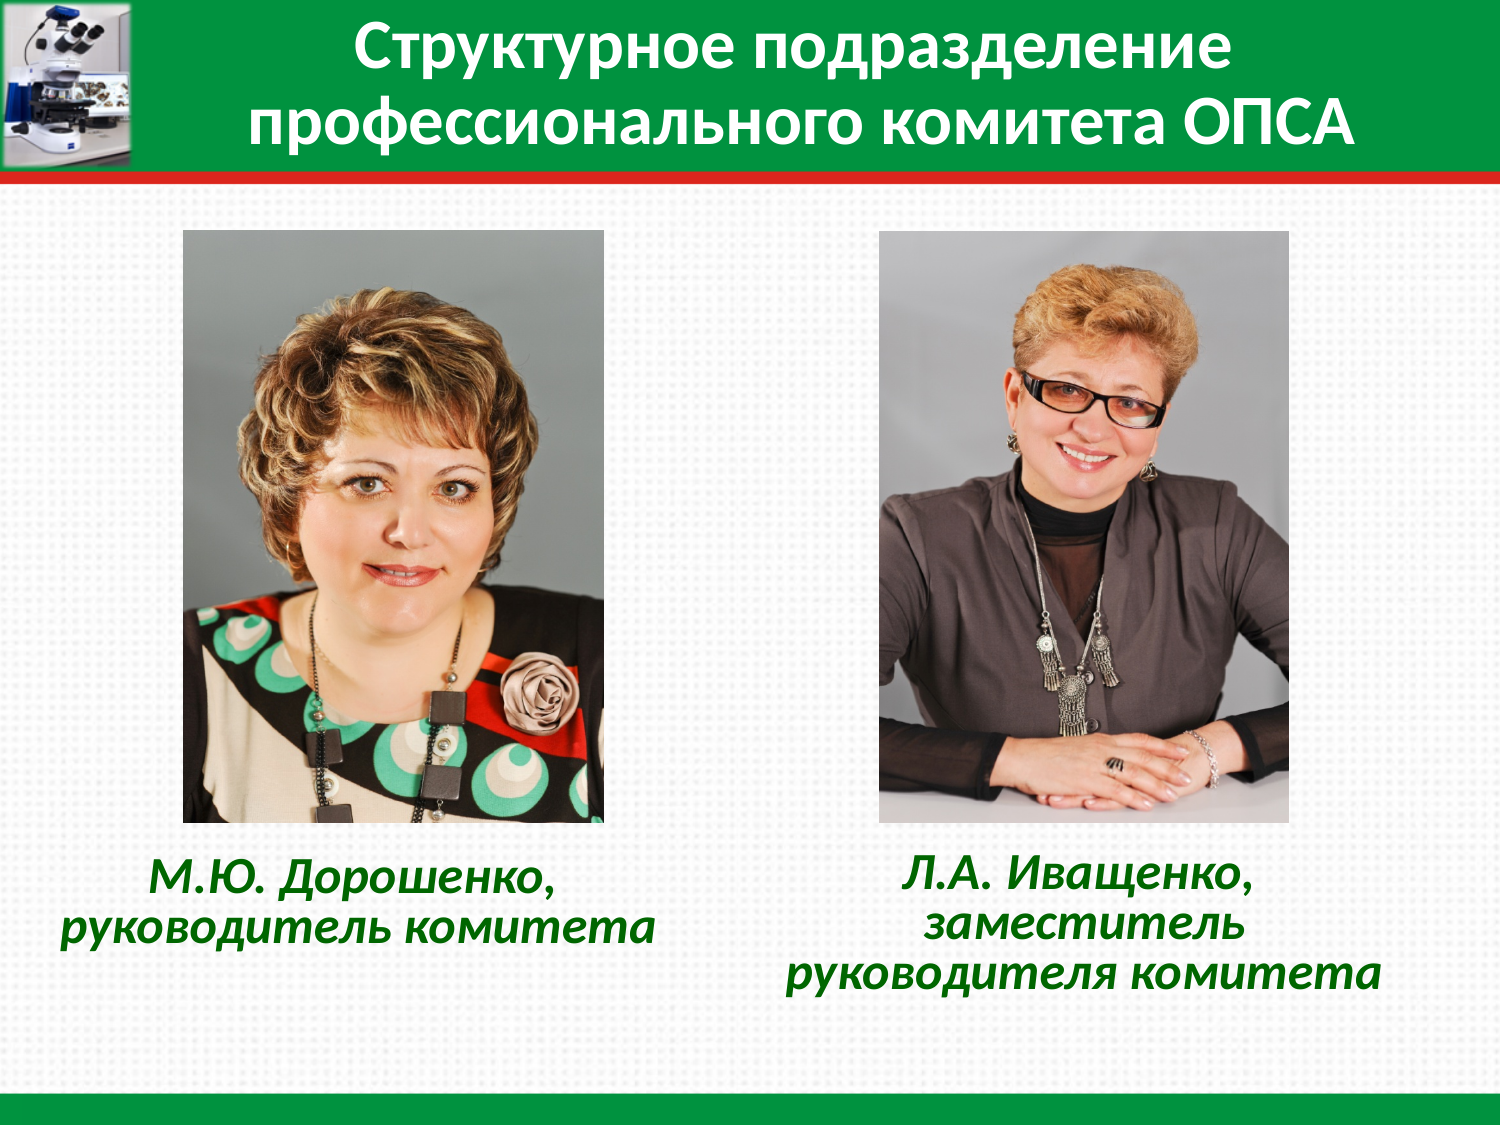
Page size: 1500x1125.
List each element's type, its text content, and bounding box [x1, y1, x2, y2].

text_box М.Ю. Дорошенко, руководитель комитета [29, 845, 688, 961]
picture [0, 0, 1500, 1125]
text_box Л.А. Иващенко, заместитель руководителя комитета [709, 842, 1460, 1007]
text_box Структурное подразделение профессионального комитета ОПСА [134, 0, 1470, 168]
